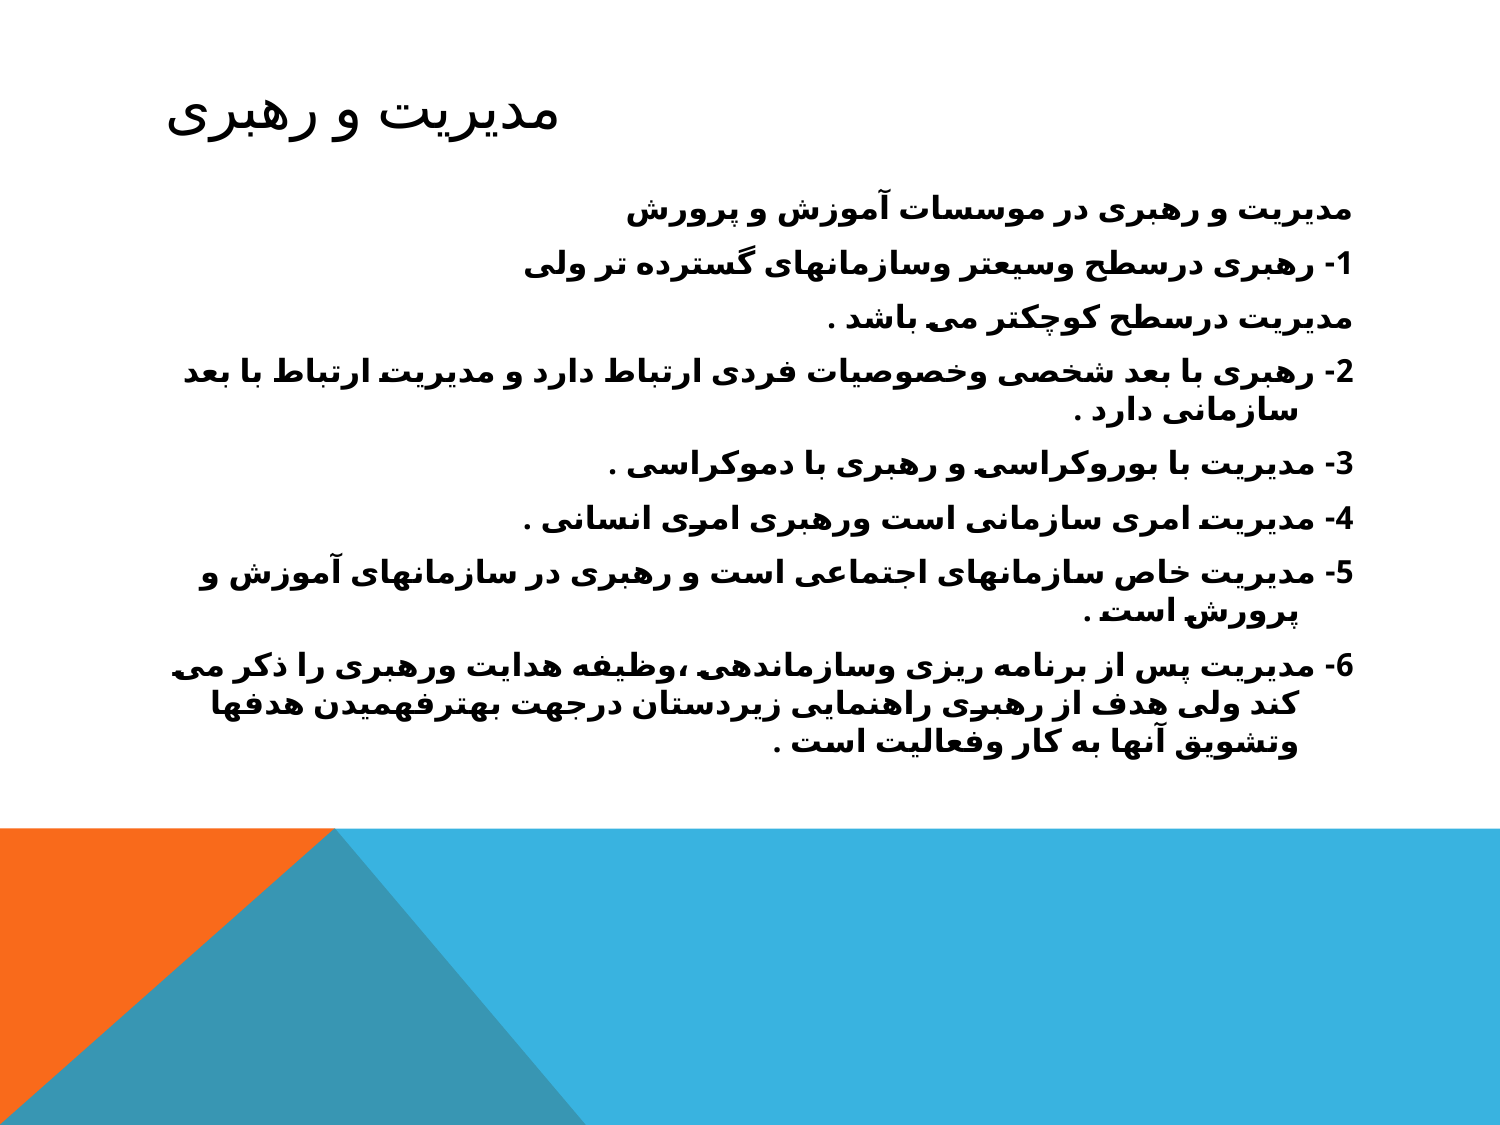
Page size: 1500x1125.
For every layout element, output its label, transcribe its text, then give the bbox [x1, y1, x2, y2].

list مدیریت و رهبری در موسسات آموزش و پرورش 1- رهبری درسطح وسیعتر وسازمانهای گسترده تر ولی مدیریت درسطح کوچکتر می باشد . 2- رهبری با بعد شخصی وخصوصیات فردی ارتباط دارد و مدیریت ارتباط با بعد سازمانی دارد . 3- مدیریت با بوروکراسی و رهبری با دموکراسی . 4- مدیریت امری سازمانی است ورهبری امری انسانی . 5- مدیریت خاص سازمانهای اجتماعی است و رهبری در سازمانهای آموزش و پرورش است . 6- مدیریت پس از برنامه ریزی وسازماندهی ،وظیفه هدایت ورهبری را ذکر می کند ولی هدف از رهبری راهنمایی زیردستان درجهت بهترفهمیدن هدفها وتشویق آنها به کار وفعالیت است . [135, 180, 1369, 768]
title مدیریت و رهبری [135, 60, 1369, 150]
